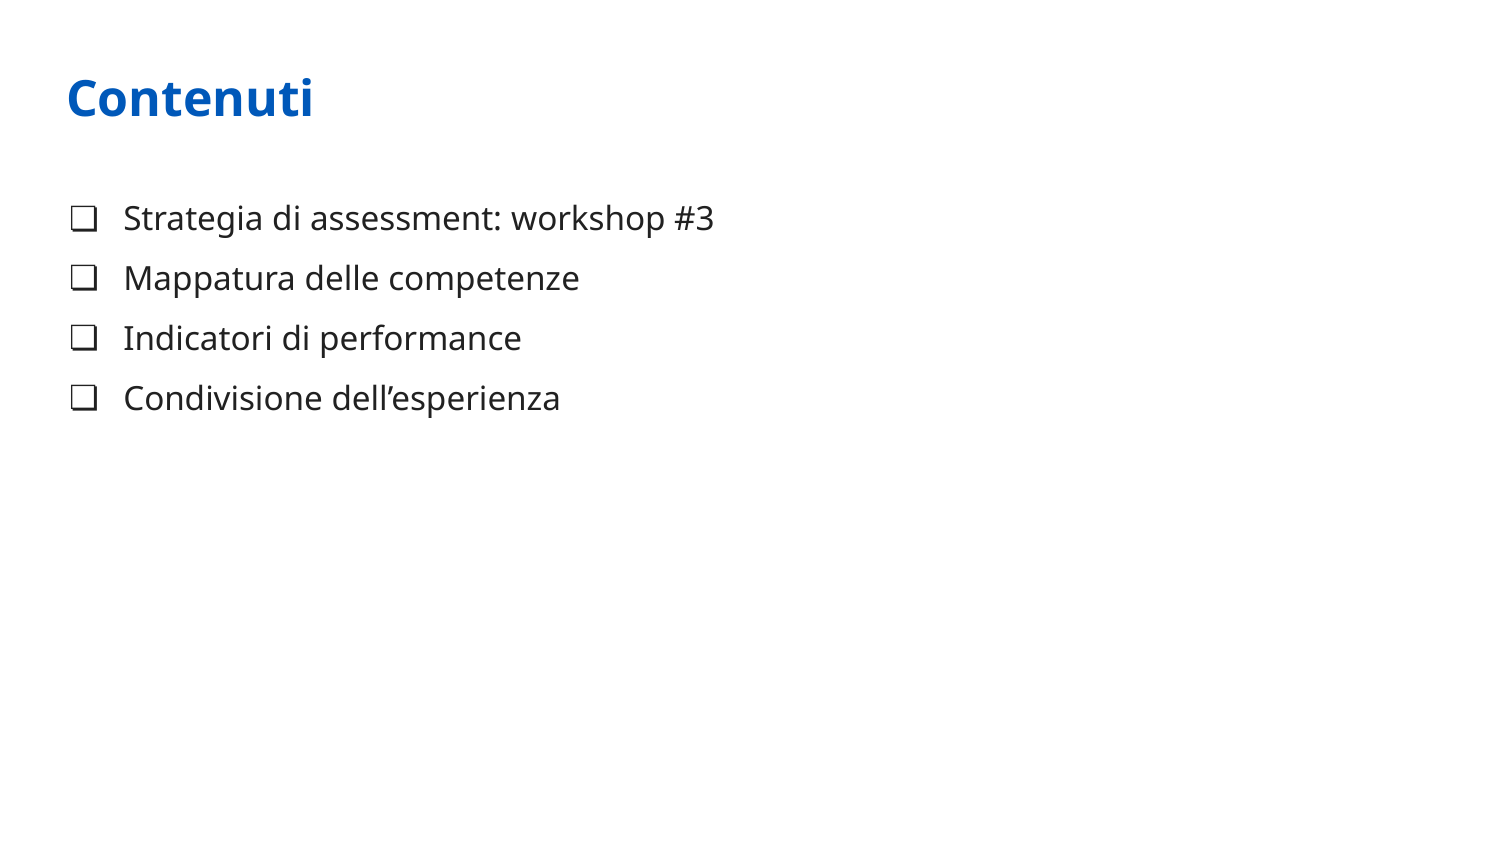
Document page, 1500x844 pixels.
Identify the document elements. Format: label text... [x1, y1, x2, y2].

title Contenuti [51, 51, 1449, 146]
text_box Strategia di assessment: workshop #3 Mappatura delle competenze Indicatori di performance Condivisione dell’esperienza [33, 162, 1413, 763]
